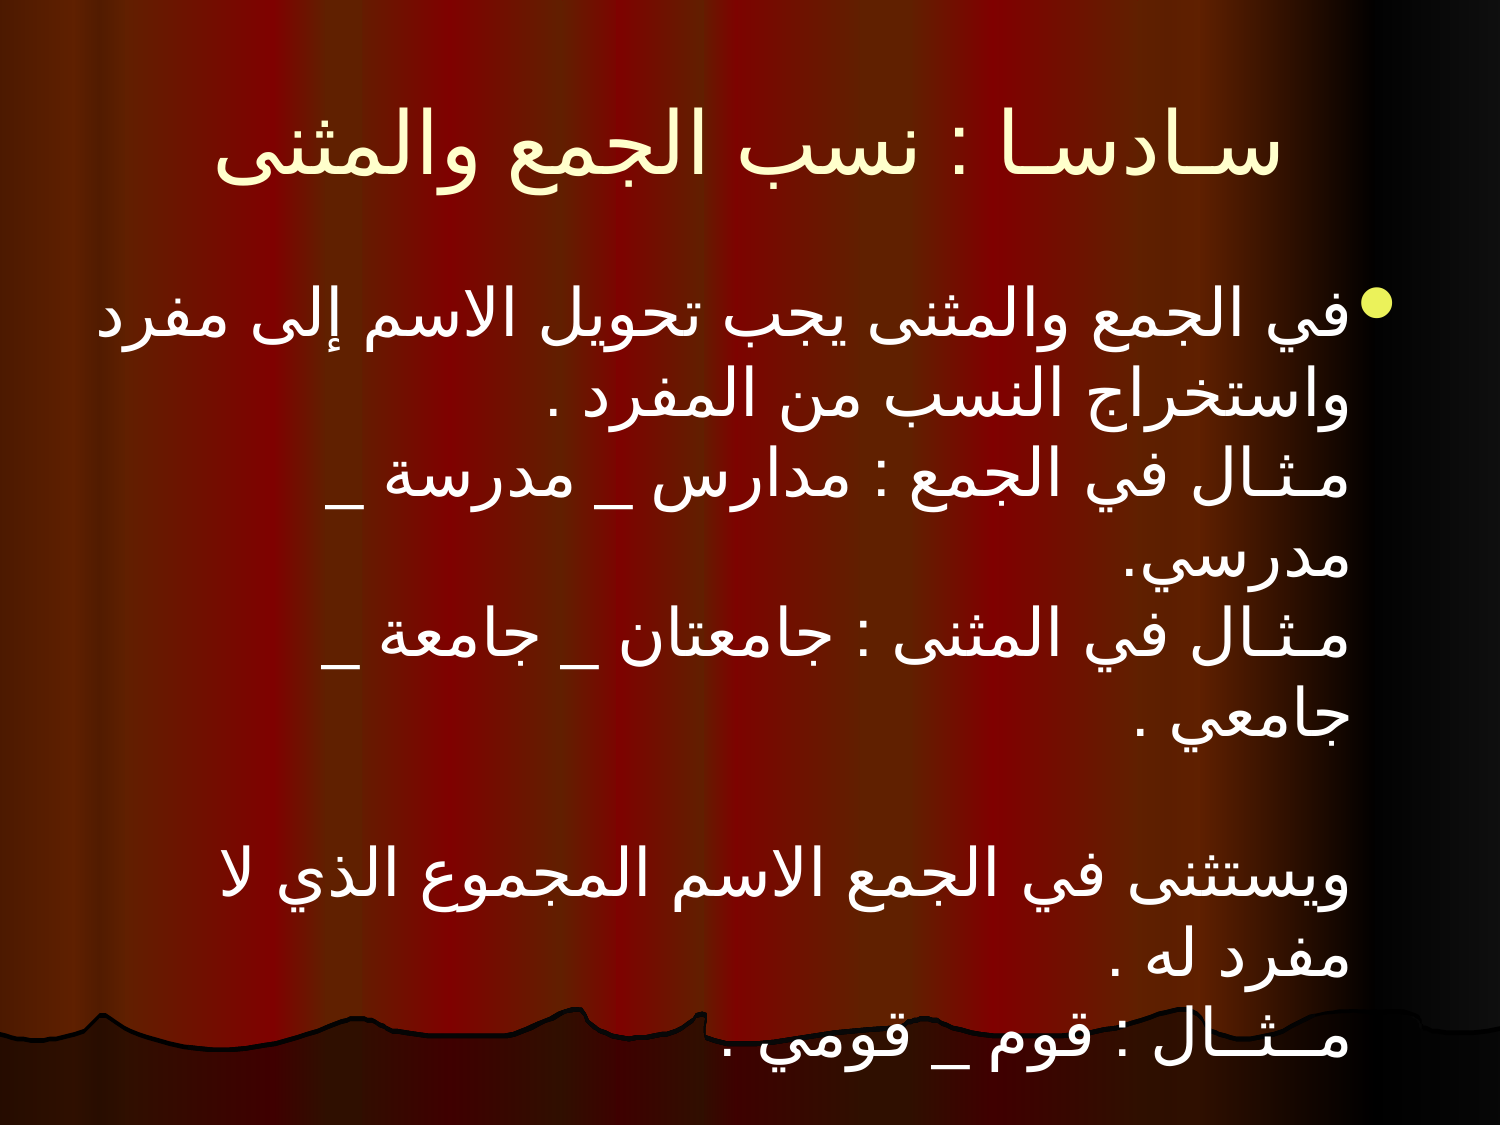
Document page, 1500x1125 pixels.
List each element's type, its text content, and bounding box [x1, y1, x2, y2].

list في الجمع والمثنى يجب تحويل الاسم إلى مفرد واستخراج النسب من المفرد . مـثـال في الجمع : مدارس _ مدرسة _ مدرسي. مـثـال في المثنى : جامعتان _ جامعة _ جامعي . ويستثنى في الجمع الاسم المجموع الذي لا مفرد له . مــثــال : قوم _ قومي . [75, 262, 1425, 1006]
title سـادسـا : نسب الجمع والمثنى [75, 45, 1425, 233]
